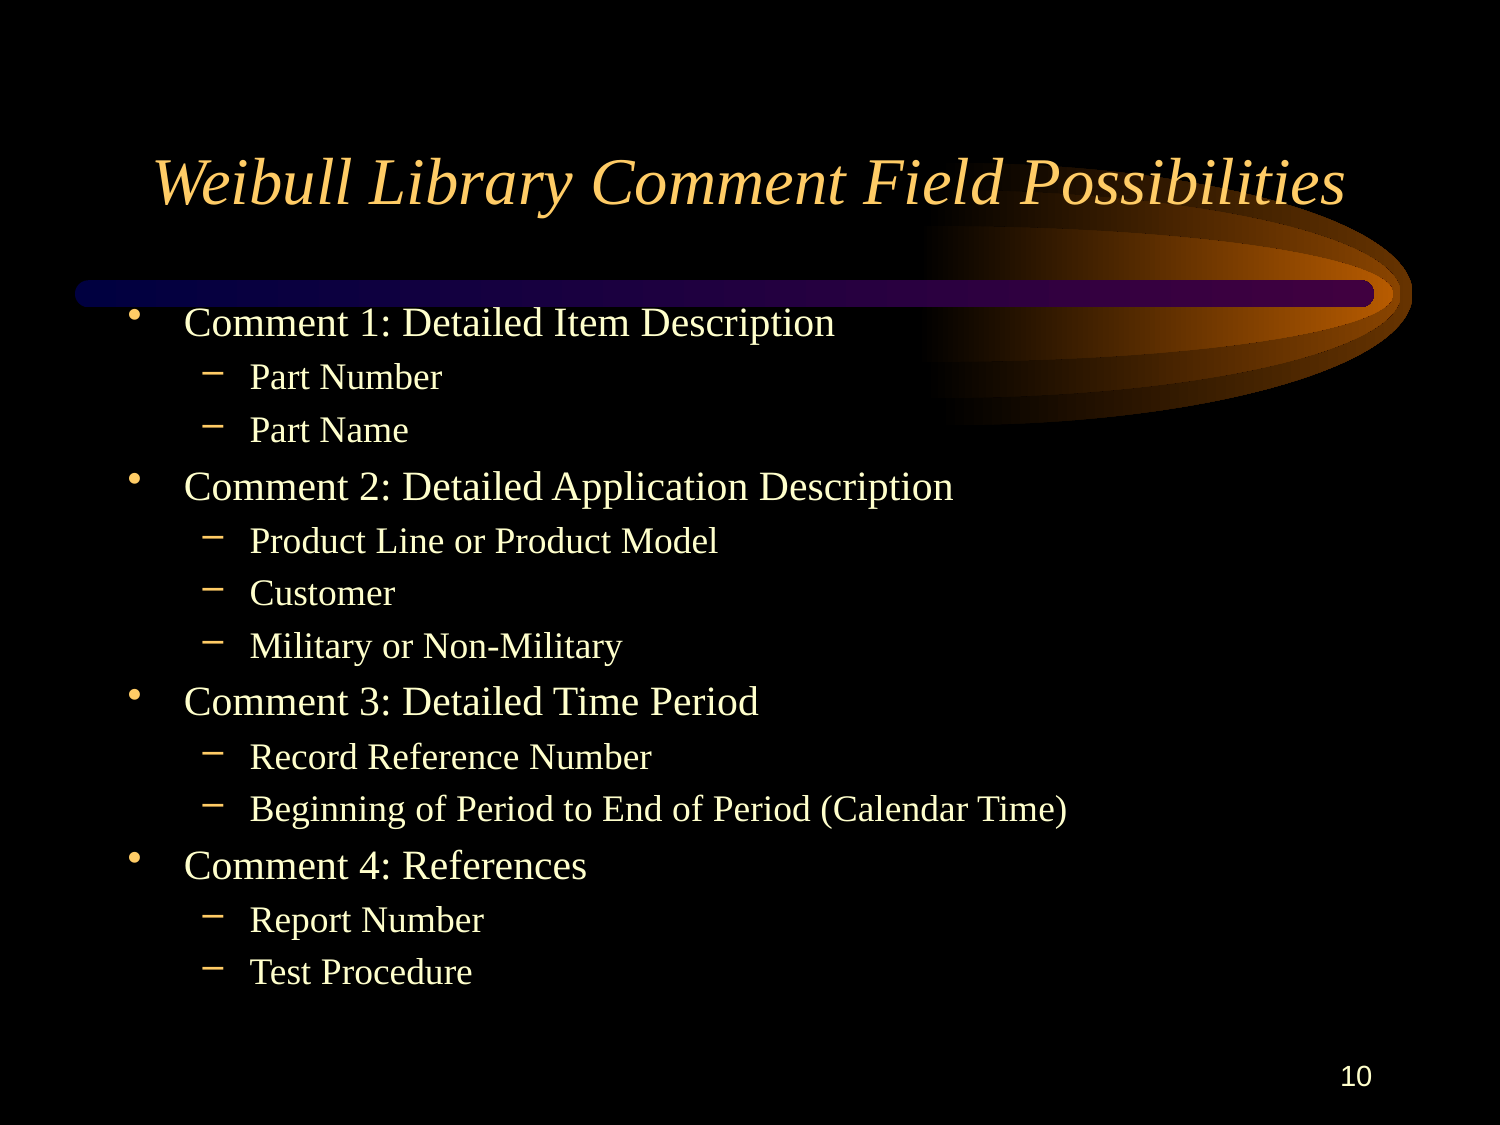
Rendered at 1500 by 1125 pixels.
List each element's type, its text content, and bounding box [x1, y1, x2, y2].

title Weibull Library Comment Field Possibilities [112, 62, 1388, 225]
list Comment 1: Detailed Item Description Part Number Part Name Comment 2: Detailed Application Description Product Line or Product Model Customer Military or Non-Military Comment 3: Detailed Time Period Record Reference Number Beginning of Period to End of Period (Calendar Time) Comment 4: References Report Number Test Procedure [112, 287, 1388, 963]
slide_number 10 [1074, 1037, 1388, 1113]
